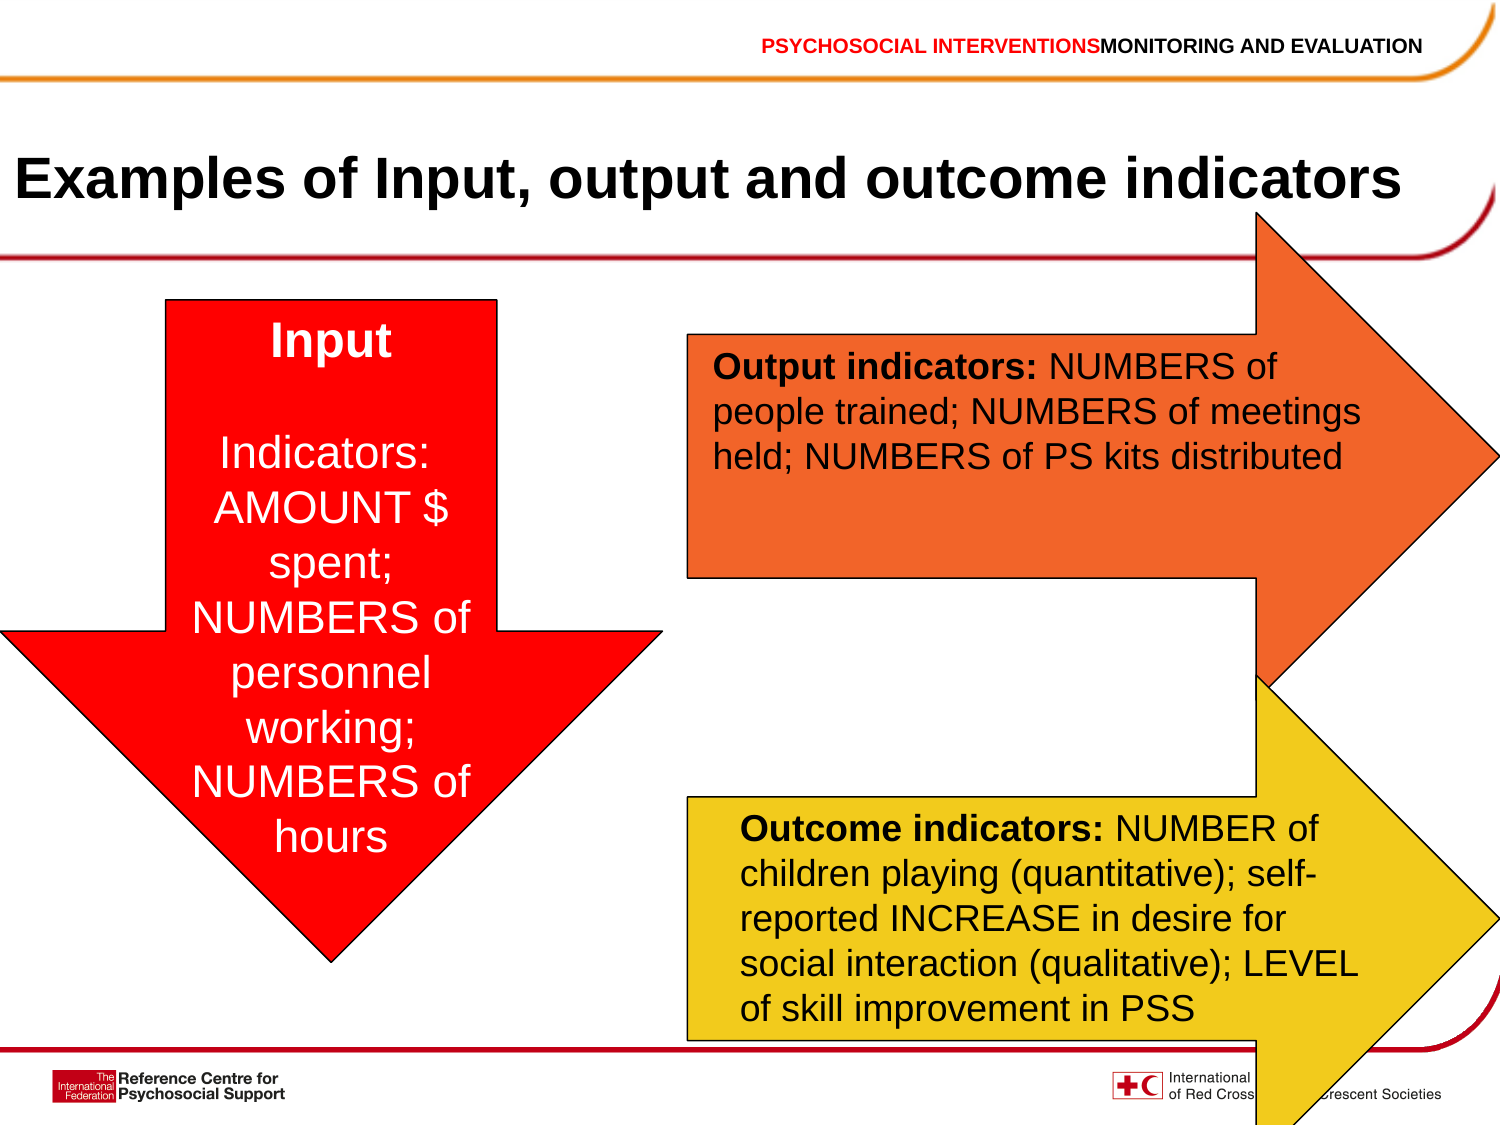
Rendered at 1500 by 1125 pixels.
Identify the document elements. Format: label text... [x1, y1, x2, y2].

text_box Output indicators: NUMBERS of people trained; NUMBERS of meetings held; NUMBERS of PS kits distributed [687, 274, 1500, 687]
text_box Outcome indicators: NUMBER of children playing (quantitative); self-reported INCREASE in desire for social interaction (qualitative); LEVEL of skill improvement in PSS [687, 675, 1500, 973]
text_box Input Indicators: AMOUNT $ spent; NUMBERS of personnel working; NUMBERS of hours [0, 299, 663, 963]
picture [0, 974, 1500, 1125]
picture [0, 0, 1500, 265]
